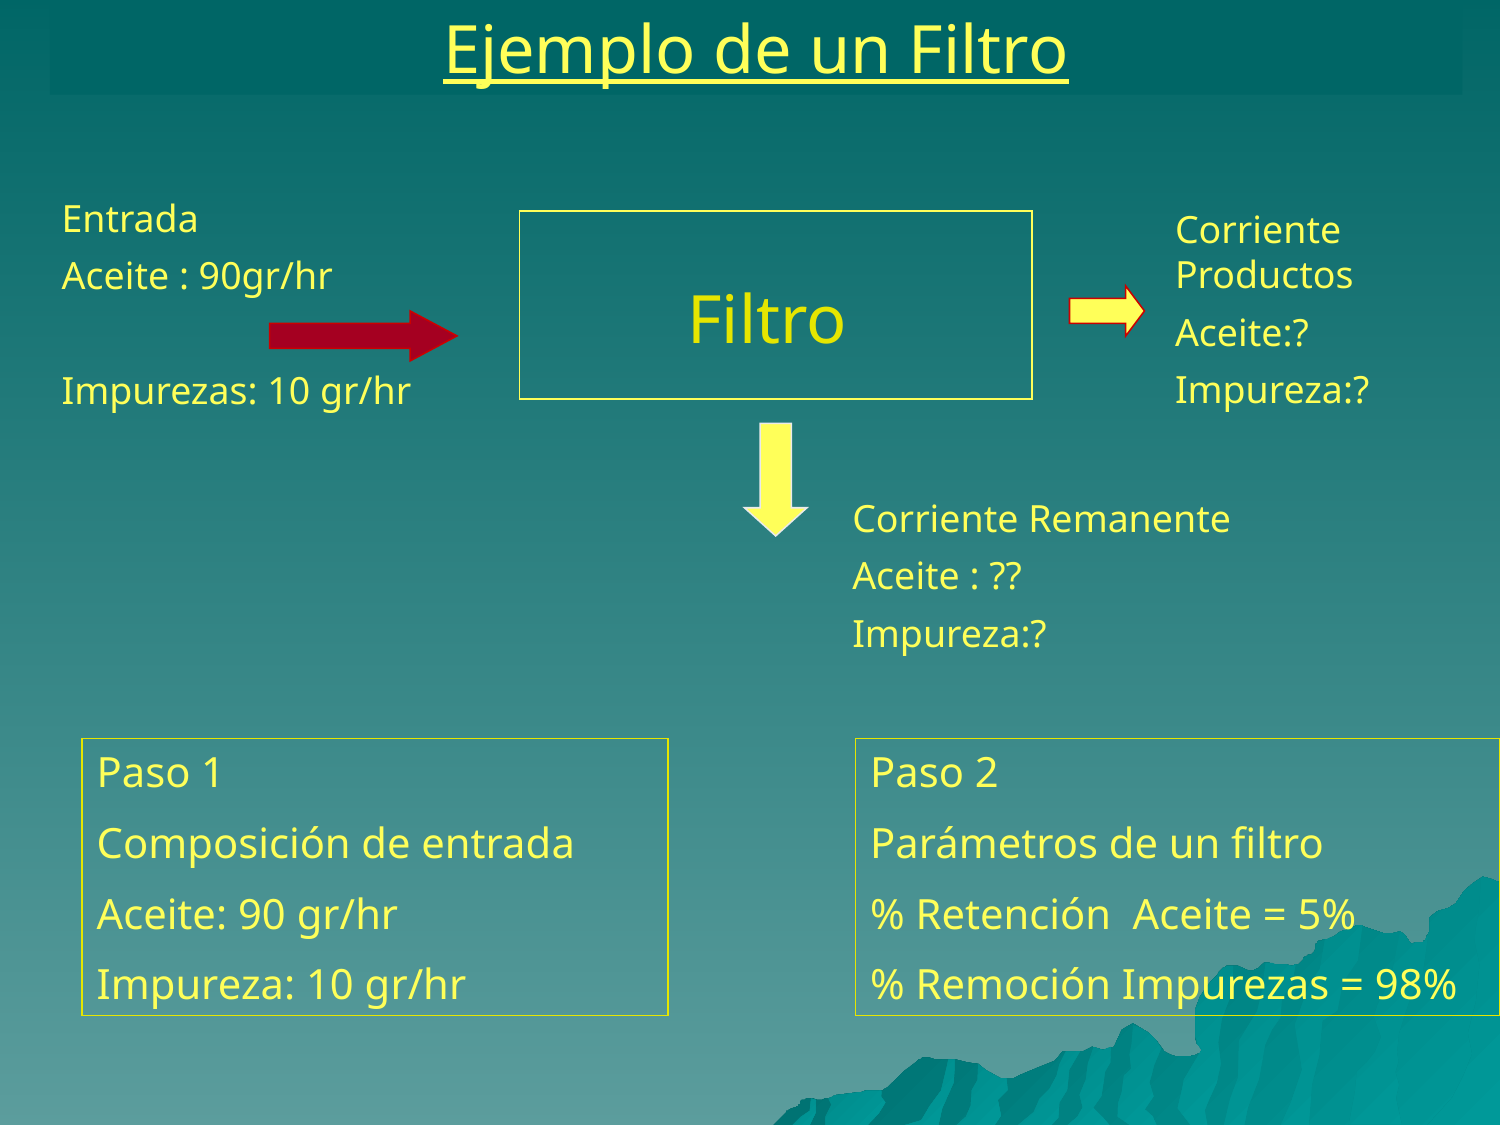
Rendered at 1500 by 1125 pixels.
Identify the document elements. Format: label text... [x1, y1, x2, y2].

text_box Entrada Aceite : 90gr/hr Impurezas: 10 gr/hr [46, 187, 493, 420]
text_box Paso 2 Parámetros de un filtro % Retención Aceite = 5% % Remoción Impurezas = 98% [855, 738, 1500, 1016]
text_box Paso 1 Composición de entrada Aceite: 90 gr/hr Impureza: 10 gr/hr [81, 738, 668, 1016]
text_box Ejemplo de un Filtro [49, 0, 1463, 95]
text_box Corriente Remanente Aceite : ?? Impureza:? [837, 487, 1500, 663]
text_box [269, 210, 1145, 537]
text_box Corriente Productos Aceite:? Impureza:? [1160, 199, 1421, 419]
